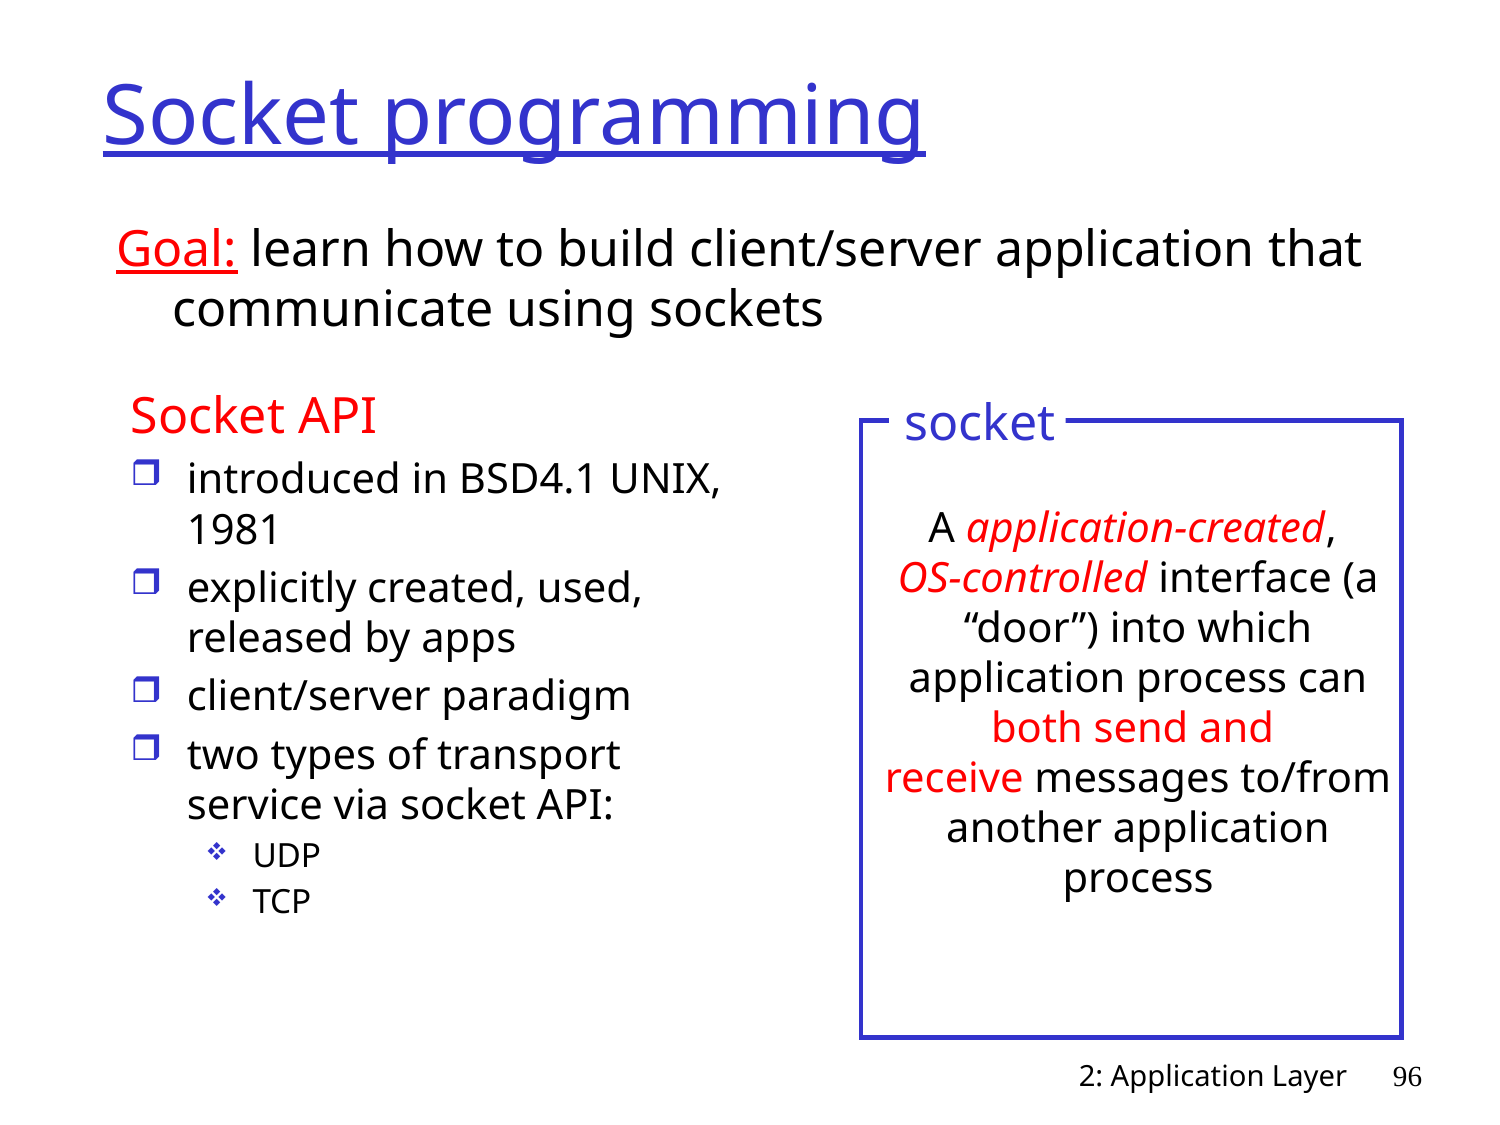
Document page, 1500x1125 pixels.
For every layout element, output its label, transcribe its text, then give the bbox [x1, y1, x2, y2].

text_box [860, 379, 1409, 1038]
list Socket API introduced in BSD4.1 UNIX, 1981 explicitly created, used, released by apps client/server paradigm two types of transport service via socket API: UDP TCP [115, 376, 766, 984]
text_box Goal: learn how to build client/server application that communicate using sockets [101, 209, 1441, 357]
slide_number 96 [1362, 1049, 1438, 1125]
footer 2: Application Layer [887, 1049, 1362, 1125]
title Socket programming [87, 40, 1363, 182]
